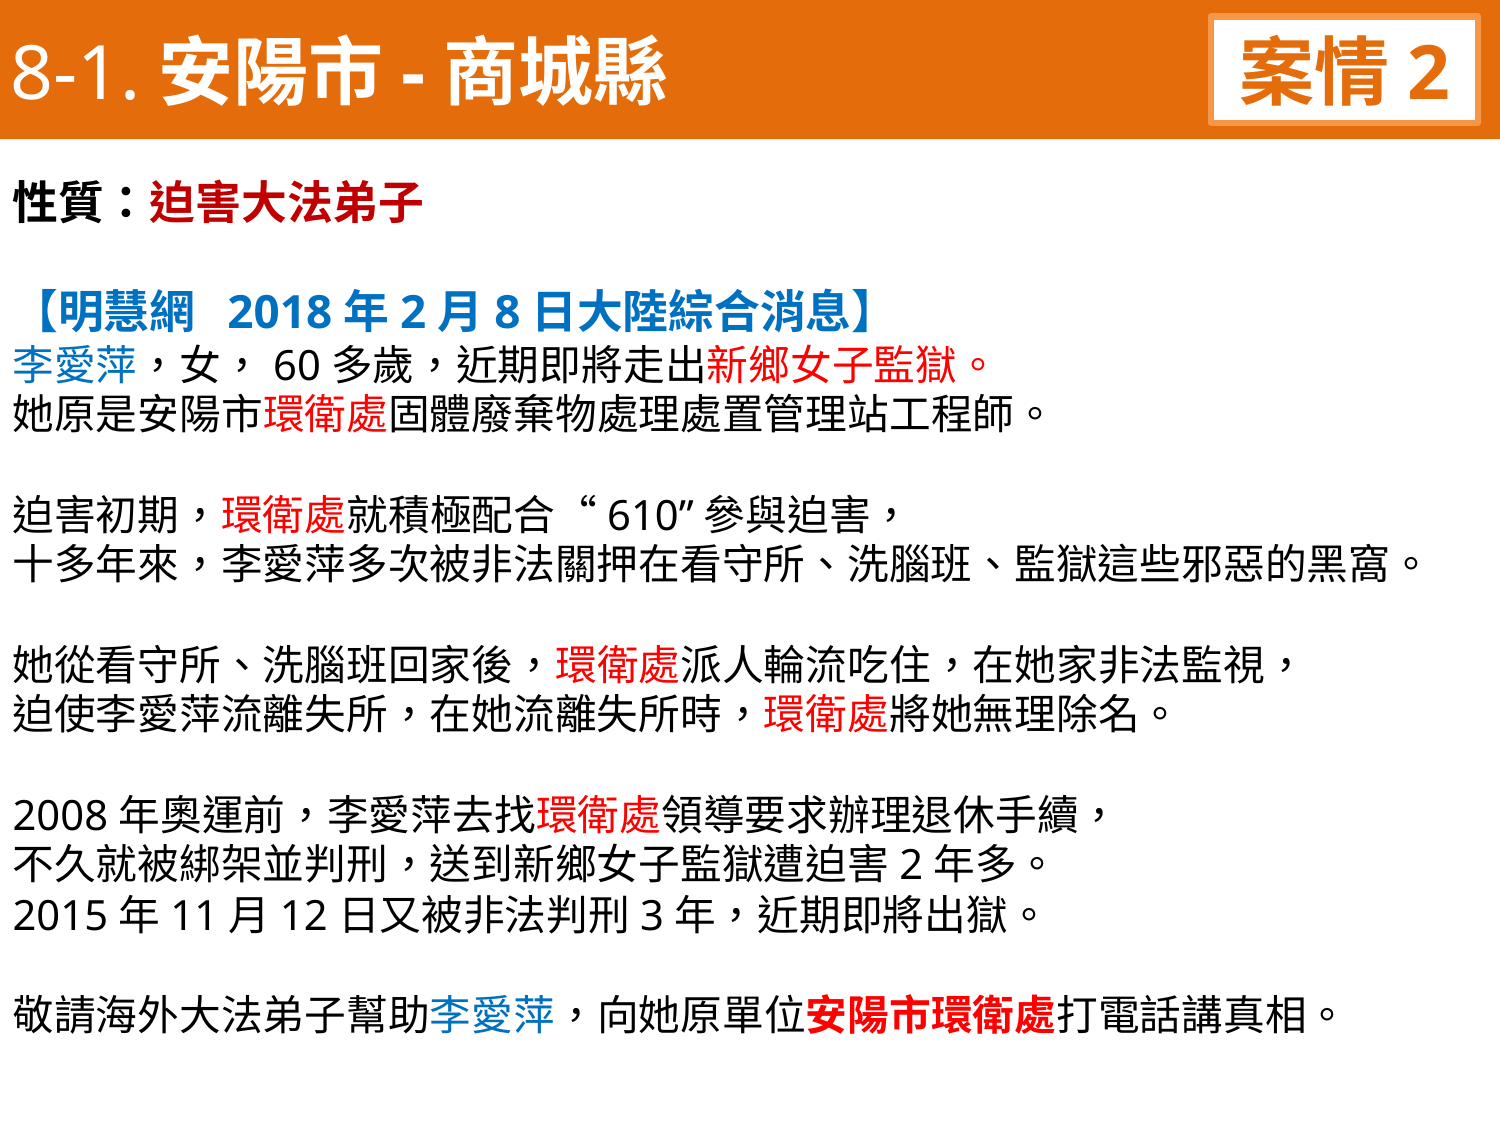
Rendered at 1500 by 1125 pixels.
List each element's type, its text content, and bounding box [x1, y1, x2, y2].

text_box 性質：迫害大法弟子 【明慧網 2018年2月8日大陸綜合消息】 李愛萍，女，60多歲，近期即將走出新鄉女子監獄。 她原是安陽市環衛處固體廢棄物處理處置管理站工程師。 迫害初期，環衛處就積極配合“610”參與迫害， 十多年來，李愛萍多次被非法關押在看守所、洗腦班、監獄這些邪惡的黑窩。 她從看守所、洗腦班回家後，環衛處派人輪流吃住，在她家非法監視， 迫使李愛萍流離失所，在她流離失所時，環衛處將她無理除名。 2008年奧運前，李愛萍去找環衛處領導要求辦理退休手續， 不久就被綁架並判刑，送到新鄉女子監獄遭迫害2年多。 2015年11月12日又被非法判刑3年，近期即將出獄。 敬請海外大法弟子幫助李愛萍，向她原單位安陽市環衛處打電話講真相。 [5, 165, 1447, 1046]
text_box [37, 149, 1479, 980]
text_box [0, 0, 1500, 140]
